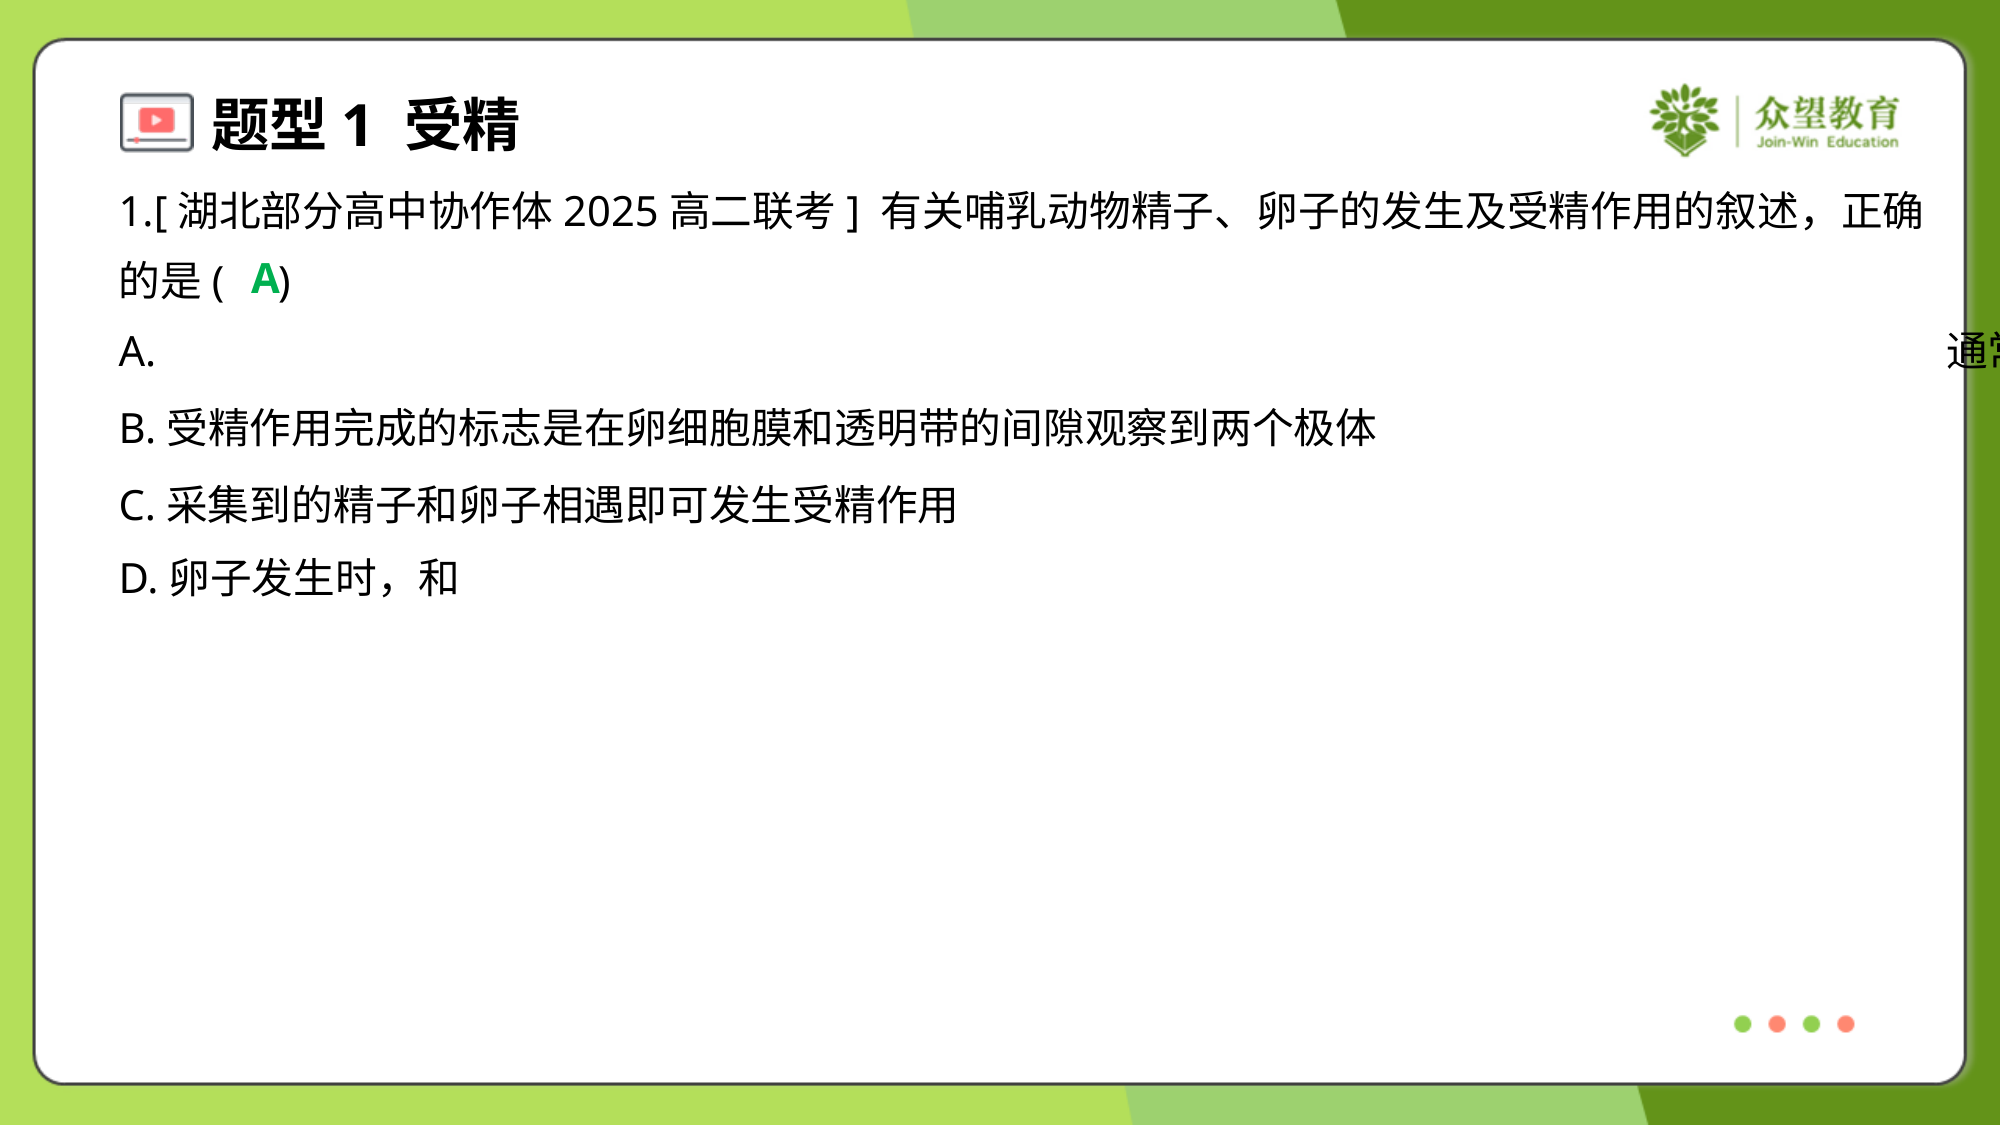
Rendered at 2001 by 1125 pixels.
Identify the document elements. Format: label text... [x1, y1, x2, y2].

text_box A [234, 231, 297, 296]
picture [0, 0, 2000, 1125]
text_box 1.[湖北部分高中协作体2025高二联考] 有关哺乳动物精子、卵子的发生及受精作用的叙述，正确 的是( ) [118, 159, 1883, 298]
